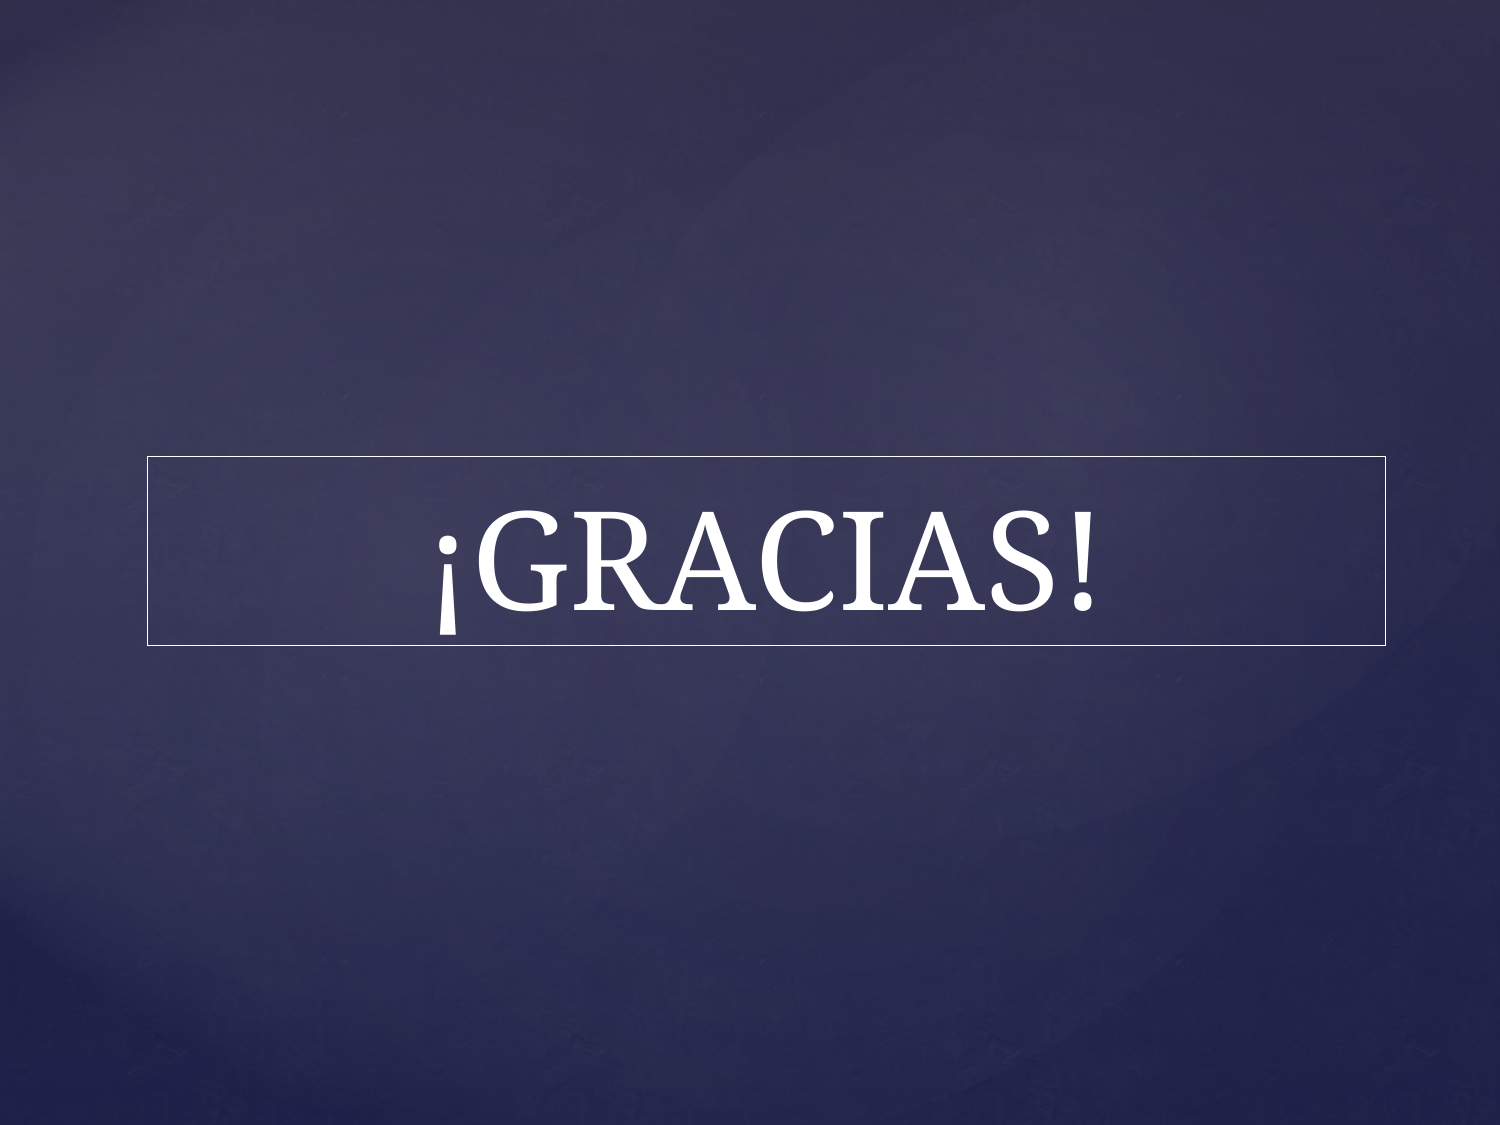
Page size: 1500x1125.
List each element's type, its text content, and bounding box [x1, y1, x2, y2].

title ¡GRACIAS! [147, 456, 1386, 646]
